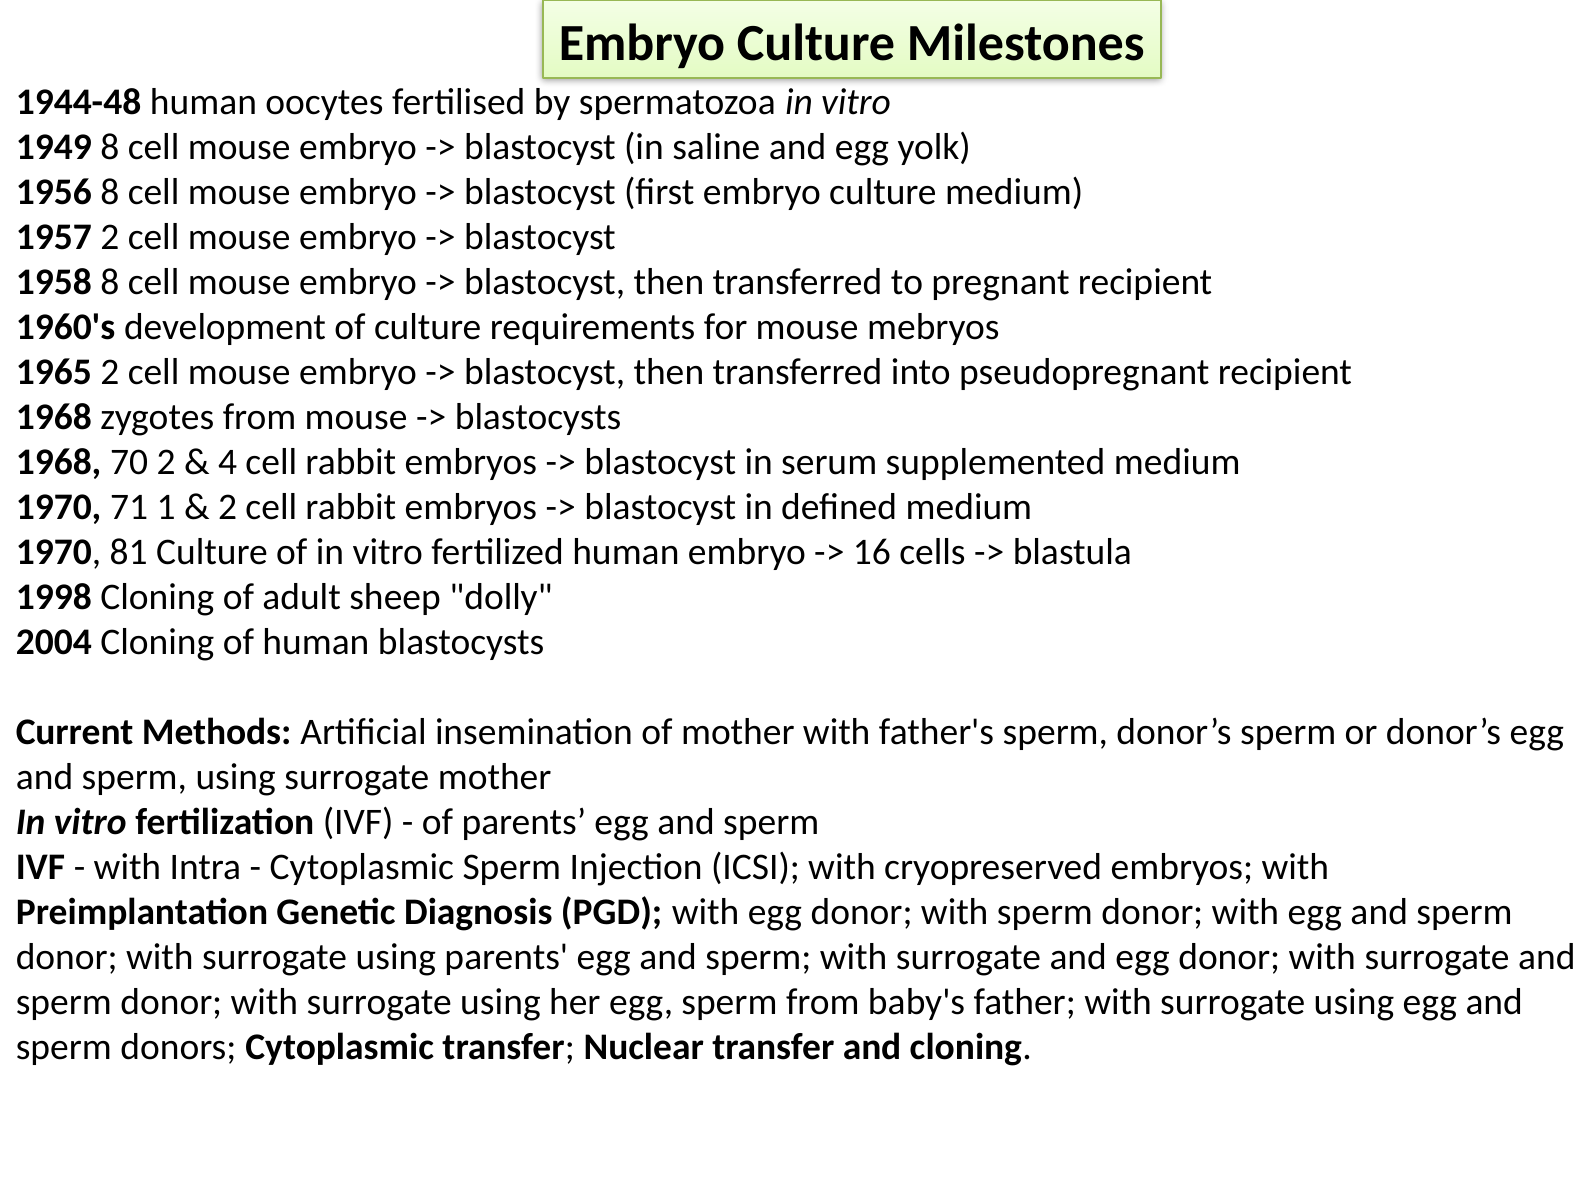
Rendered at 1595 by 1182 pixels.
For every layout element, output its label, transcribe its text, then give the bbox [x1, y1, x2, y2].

text_box Embryo Culture Milestones [542, 0, 1162, 79]
text_box 1944-48 human oocytes fertilised by spermatozoa in vitro 1949 8 cell mouse embryo -> blastocyst (in saline and egg yolk) 1956 8 cell mouse embryo -> blastocyst (first embryo culture medium) 1957 2 cell mouse embryo -> blastocyst 1958 8 cell mouse embryo -> blastocyst, then transferred to pregnant recipient 1960's development of culture requirements for mouse mebryos 1965 2 cell mouse embryo -> blastocyst, then transferred into pseudopregnant recipient 1968 zygotes from mouse -> blastocysts 1968, 70 2 & 4 cell rabbit embryos -> blastocyst in serum supplemented medium 1970, 71 1 & 2 cell rabbit embryos -> blastocyst in defined medium 1970, 81 Culture of in vitro fertilized human embryo -> 16 cells -> blastula 1998 Cloning of adult sheep "dolly" 2004 Cloning of human blastocysts Current Methods: Artificial insemination of mother with father's sperm, donor’s sperm or donor’s egg and sperm, using surrogate mother In vitro fertilization (IVF) - of parents’ egg and sperm IVF - with Intra - Cytoplasmic Sperm Injection (ICSI); with cryopreserved embryos; with Preimplantation Genetic Diagnosis (PGD); with egg donor; with sperm donor; with egg and sperm donor; with surrogate using parents' egg and sperm; with surrogate and egg donor; with surrogate and sperm donor; with surrogate using her egg, sperm from baby's father; with surrogate using egg and sperm donors; Cytoplasmic transfer; Nuclear transfer and cloning. [0, 69, 1595, 1121]
